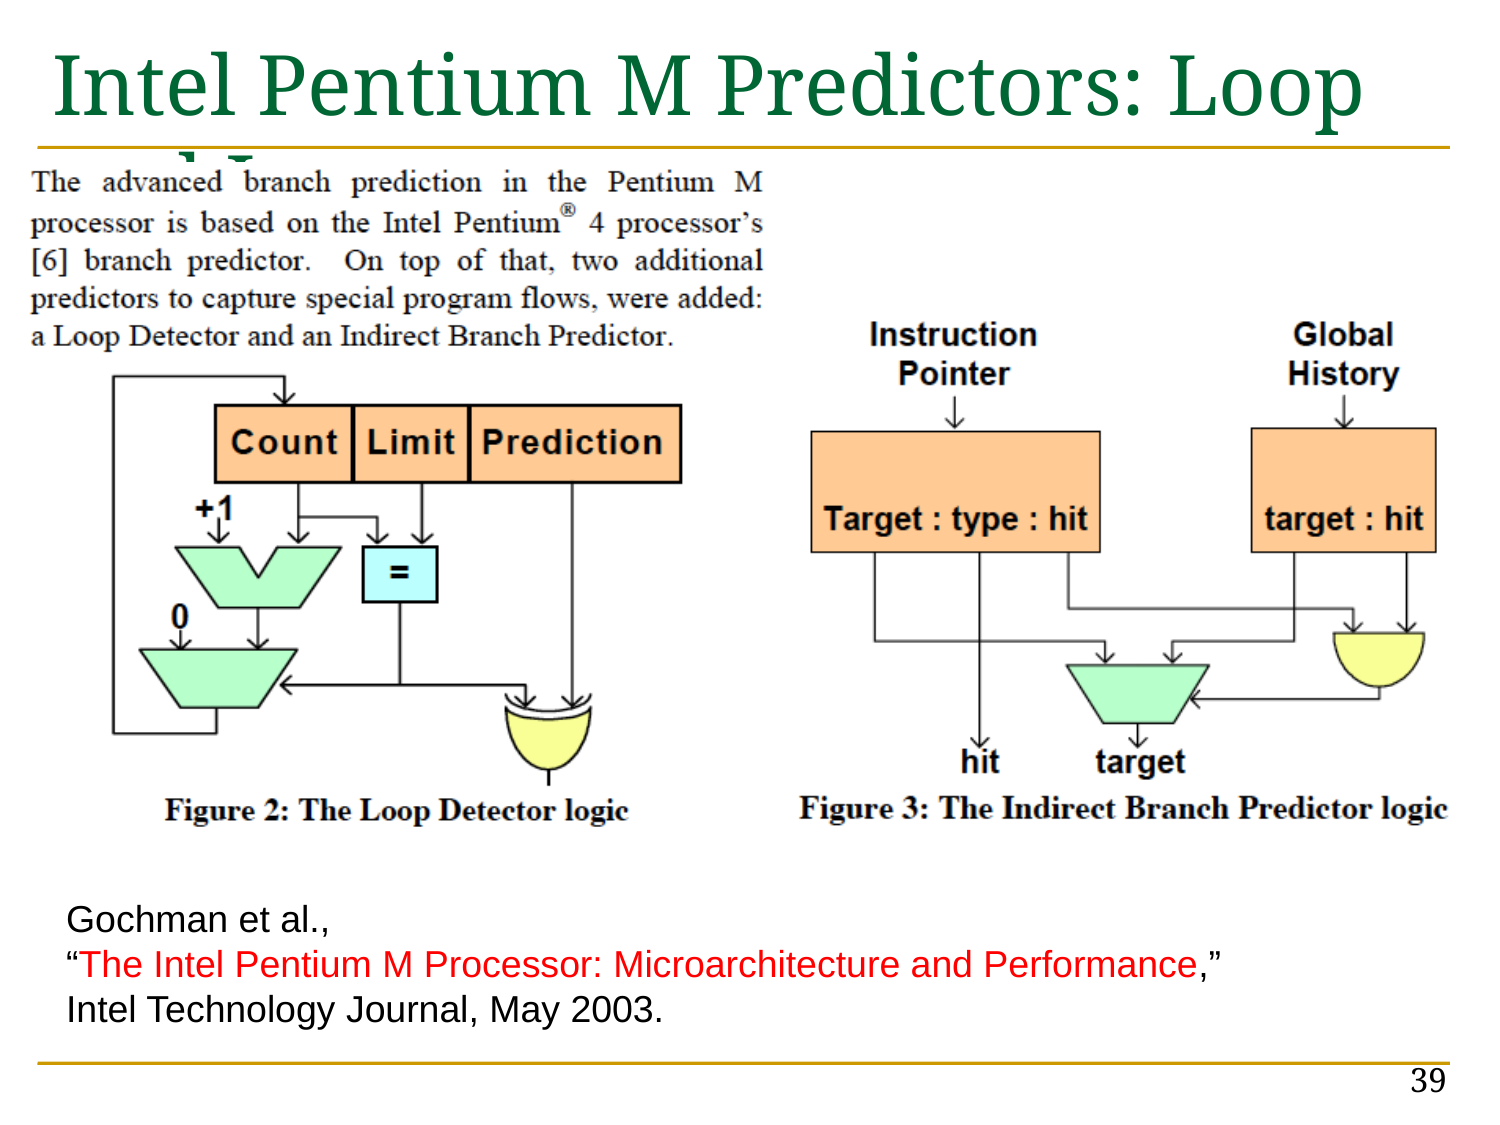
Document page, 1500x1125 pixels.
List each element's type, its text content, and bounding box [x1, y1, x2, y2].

slide_number 39 [1111, 1036, 1462, 1112]
text_box Gochman et al., “The Intel Pentium M Processor: Microarchitecture and Performance,” Intel Technology Journal, May 2003. [51, 887, 1247, 1038]
picture [24, 162, 1481, 838]
title Intel Pentium M Predictors: Loop and Jump [37, 24, 1500, 200]
